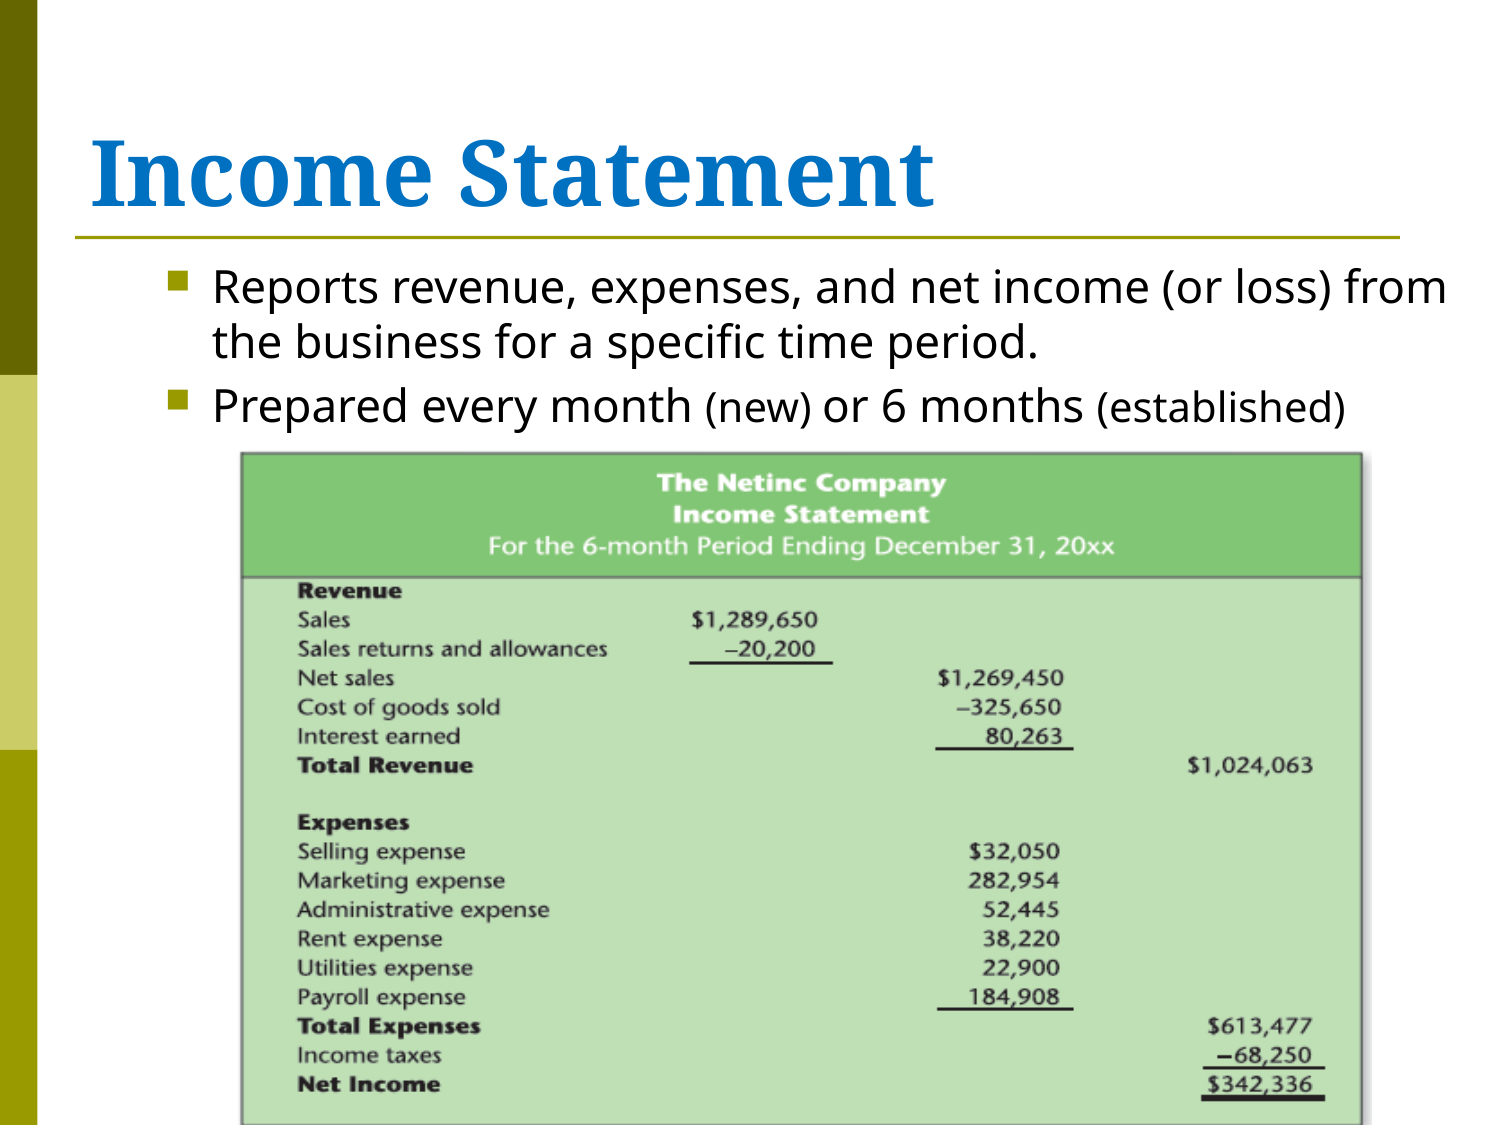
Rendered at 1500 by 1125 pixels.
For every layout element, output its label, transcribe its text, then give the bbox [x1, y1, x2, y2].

picture [237, 449, 1373, 1125]
title Income Statement [74, 45, 1426, 233]
list Reports revenue, expenses, and net income (or loss) from the business for a specific time period. Prepared every month (new) or 6 months (established) [74, 249, 1488, 1101]
